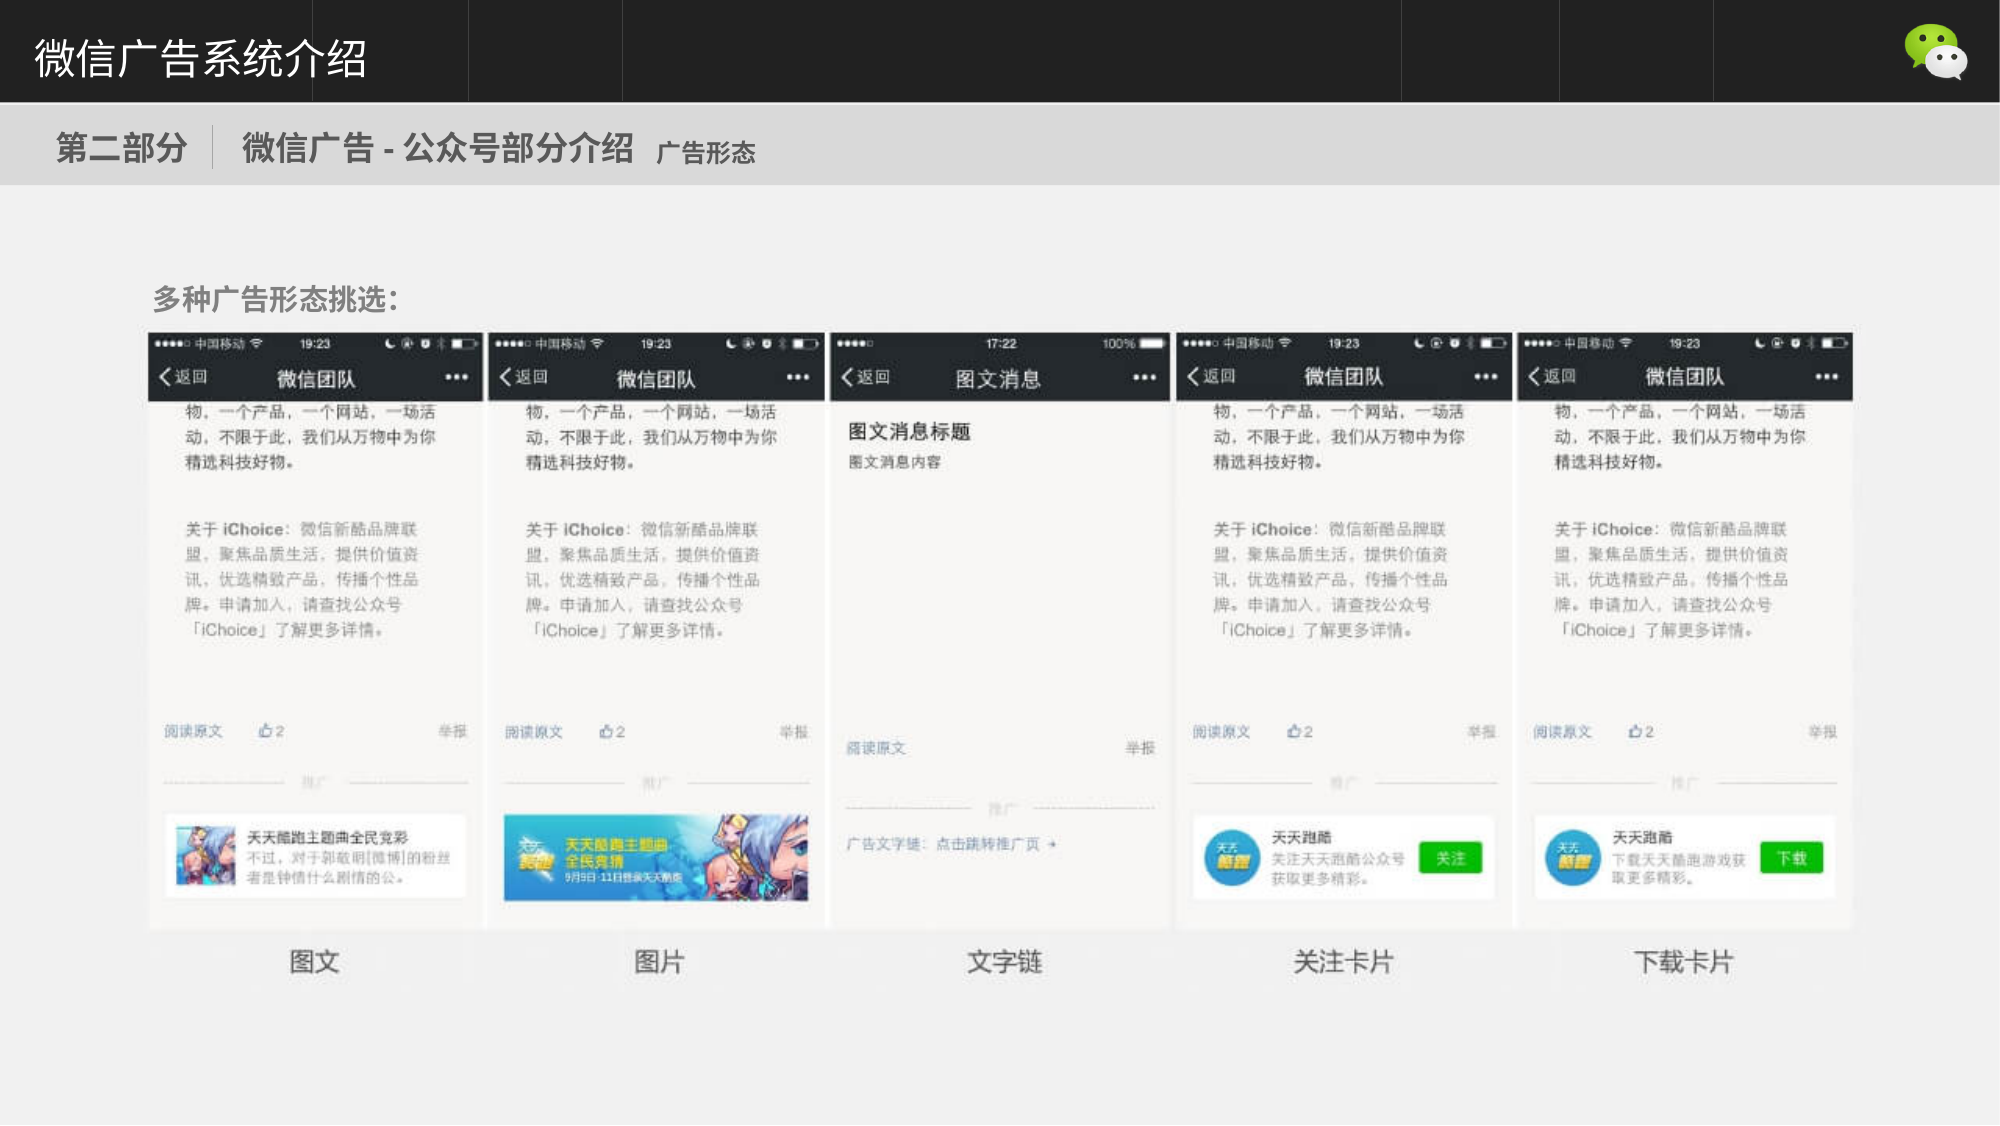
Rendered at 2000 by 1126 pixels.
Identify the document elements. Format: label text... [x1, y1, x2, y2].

picture [136, 324, 1867, 992]
picture [1890, 12, 1980, 97]
list 第二部分 [40, 119, 209, 176]
list 微信广告系统介绍 [19, 19, 882, 98]
title 微信广告-公众号部分介绍 [227, 119, 693, 176]
text_box 广告形态 [641, 129, 981, 175]
text_box 多种广告形态挑选： [138, 273, 432, 321]
